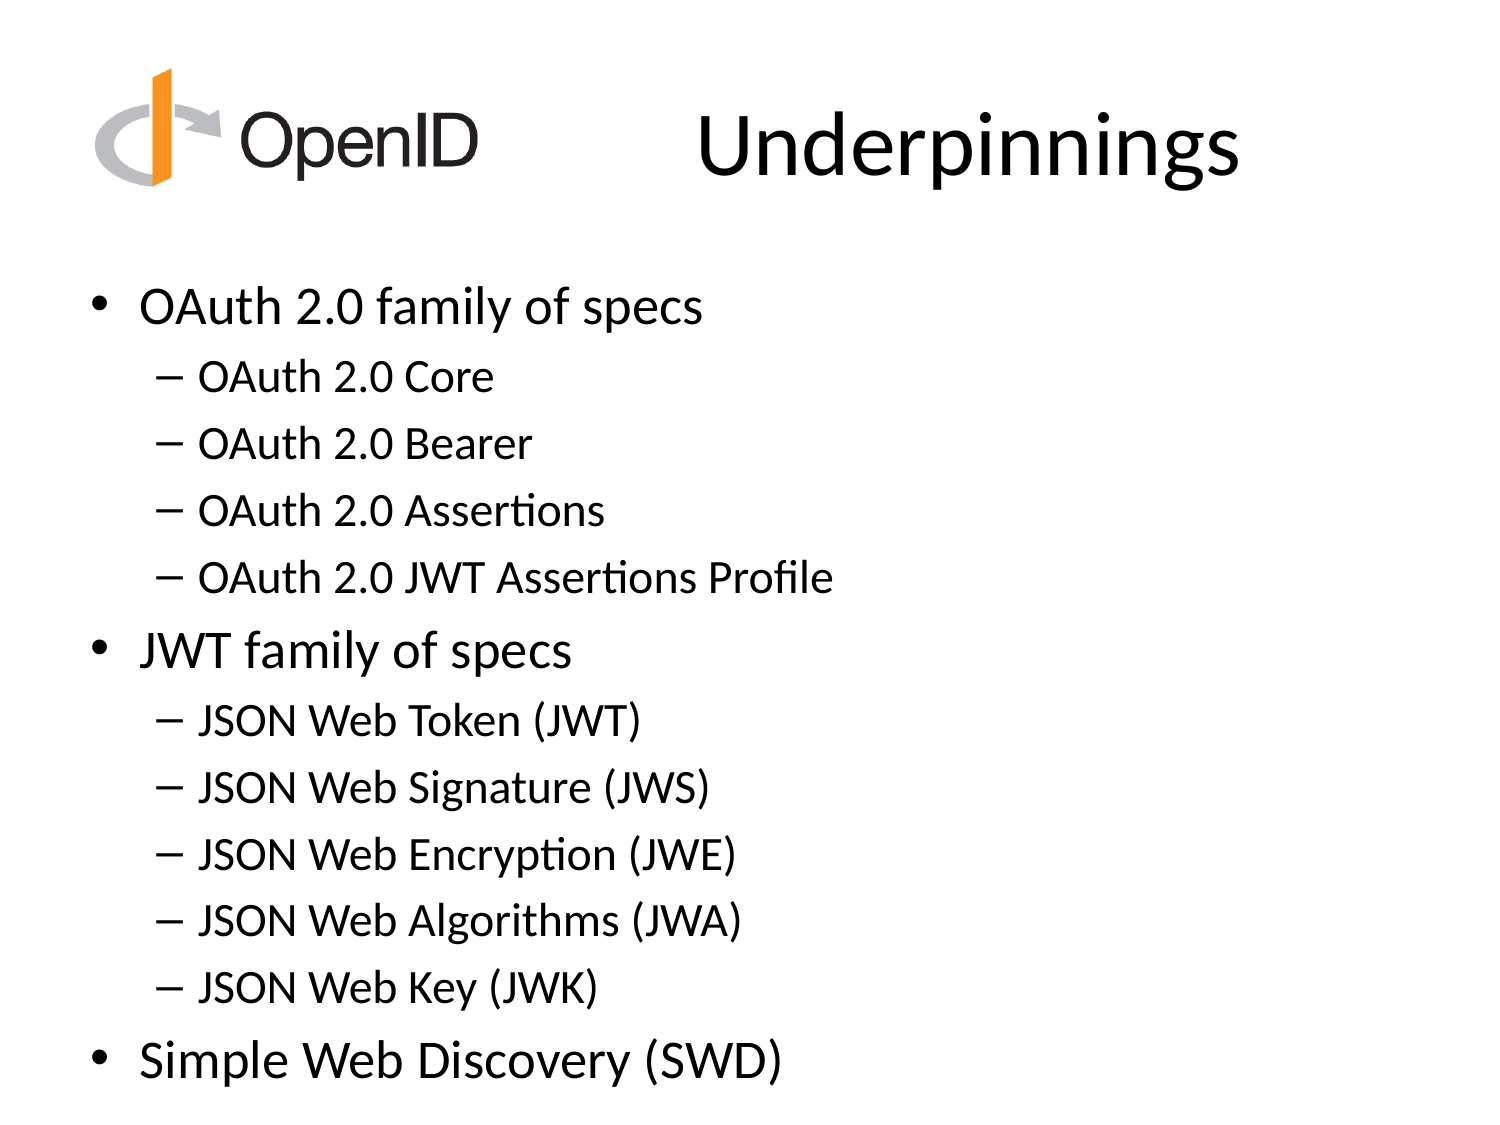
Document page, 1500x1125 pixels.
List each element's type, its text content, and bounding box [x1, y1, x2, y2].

picture [64, 44, 513, 225]
list OAuth 2.0 family of specs OAuth 2.0 Core OAuth 2.0 Bearer OAuth 2.0 Assertions OAuth 2.0 JWT Assertions Profile JWT family of specs JSON Web Token (JWT) JSON Web Signature (JWS) JSON Web Encryption (JWE) JSON Web Algorithms (JWA) JSON Web Key (JWK) Simple Web Discovery (SWD) [75, 262, 1425, 1107]
title Underpinnings [512, 45, 1425, 233]
